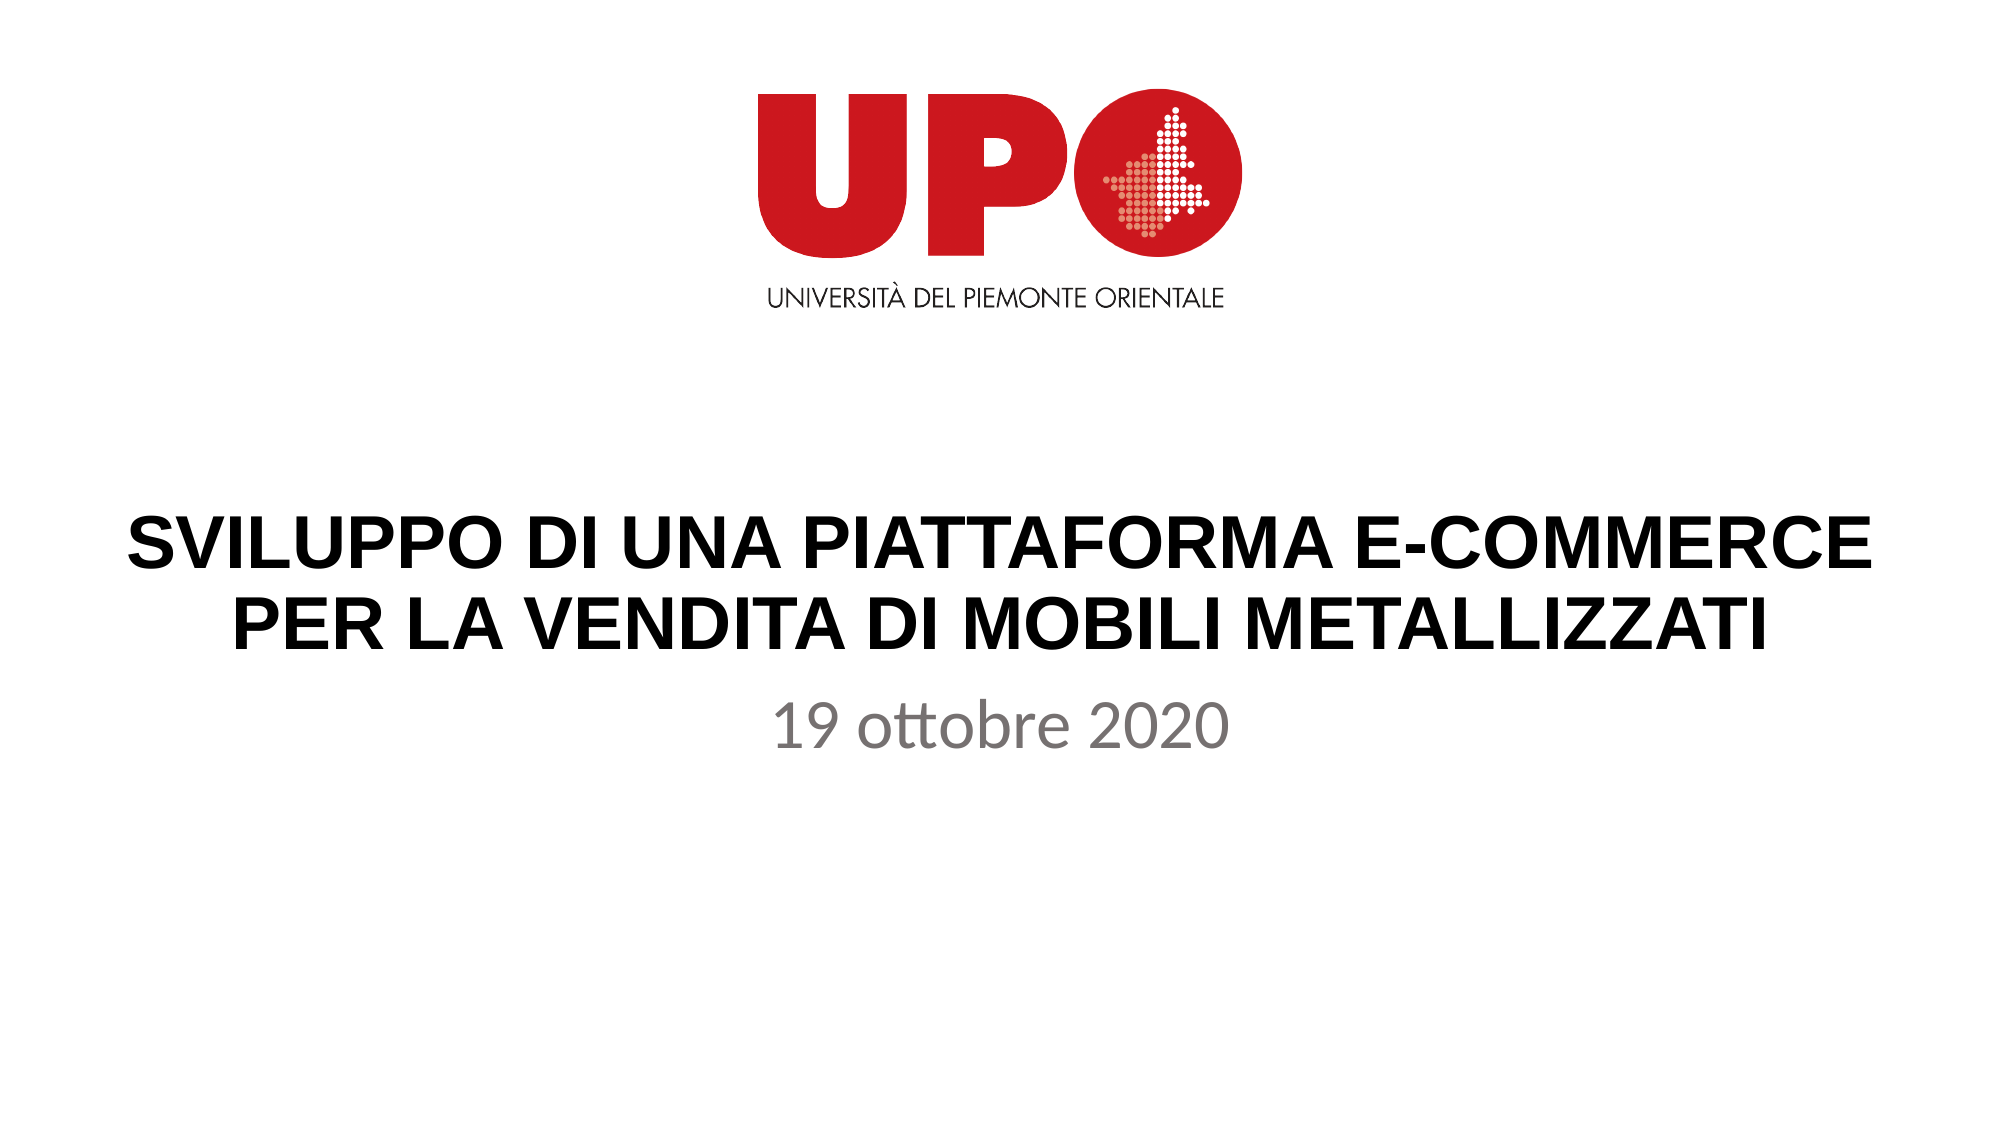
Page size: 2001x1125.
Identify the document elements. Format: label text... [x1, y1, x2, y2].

subtitle 19 ottobre 2020 [105, 679, 1895, 772]
title SVILUPPO DI UNA PIATTAFORMA E-COMMERCE PER LA VENDITA DI MOBILI METALLIZZATI [106, 451, 1895, 674]
picture [734, 79, 1266, 326]
